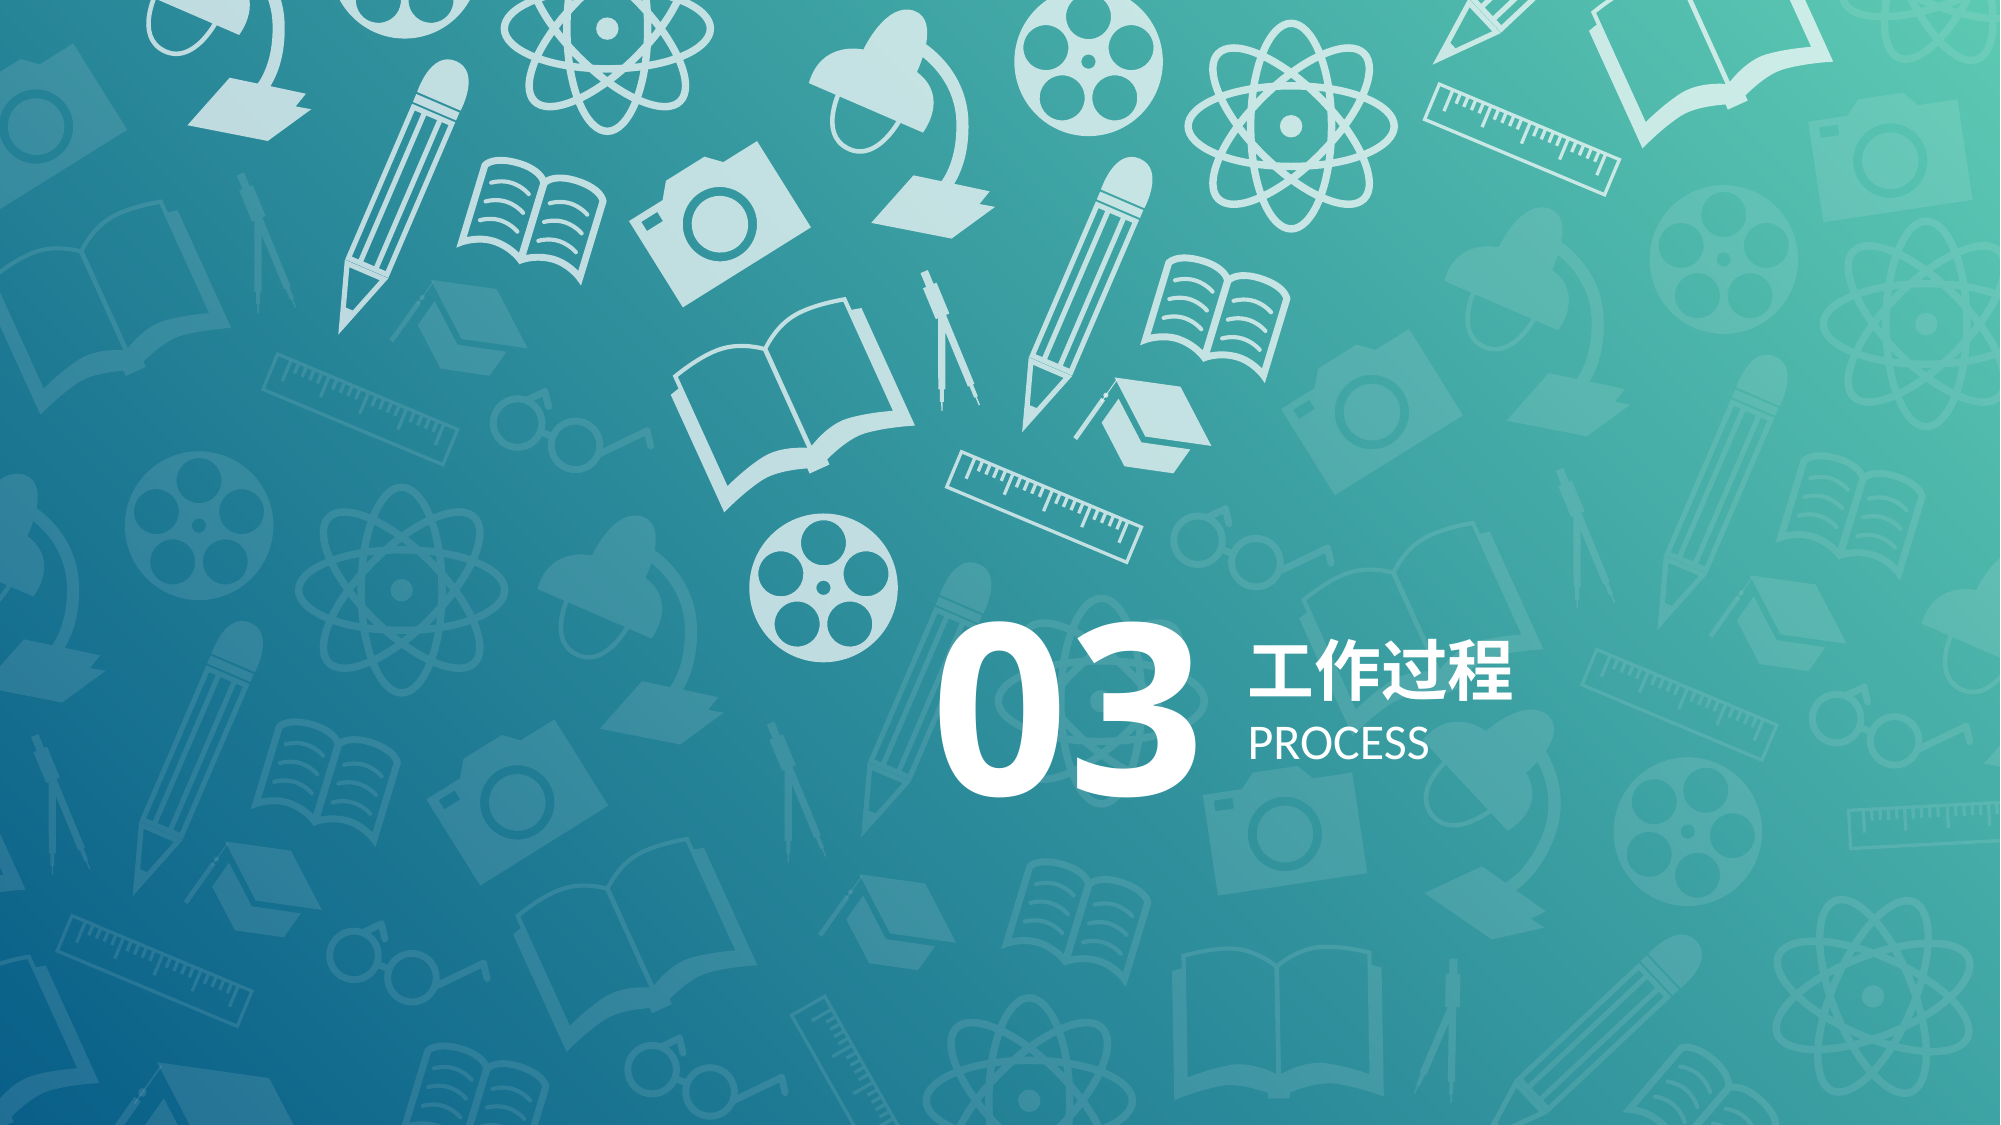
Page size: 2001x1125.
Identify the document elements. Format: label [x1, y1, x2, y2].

text_box [916, 546, 1607, 852]
